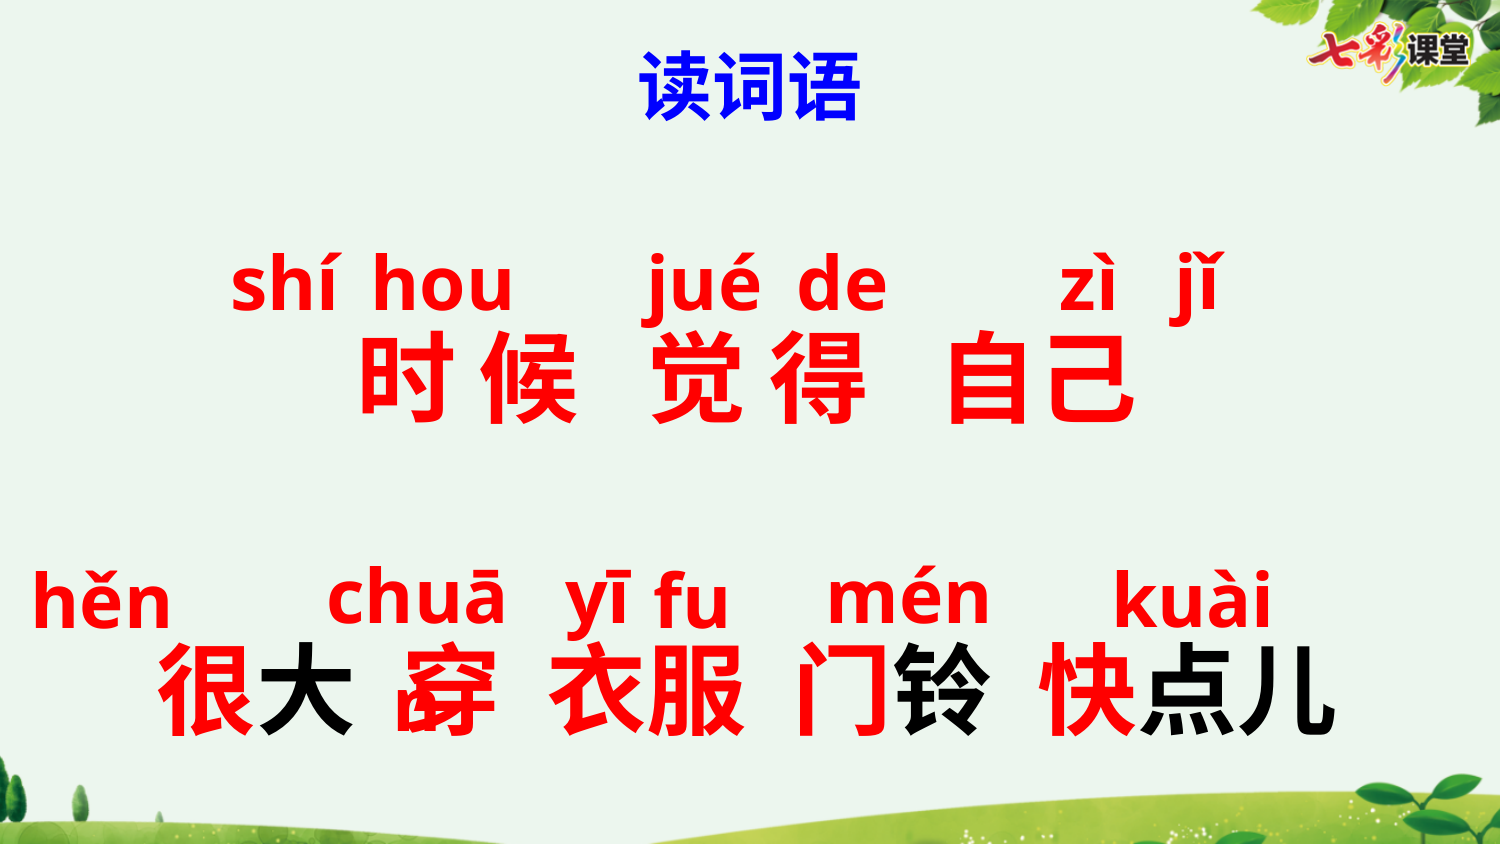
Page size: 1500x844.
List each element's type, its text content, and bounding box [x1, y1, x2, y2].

text_box hěn [0, 527, 210, 651]
text_box hou [301, 210, 585, 333]
text_box de [734, 210, 951, 333]
text_box jǐ [1089, 209, 1306, 332]
text_box jué [596, 210, 734, 333]
picture [0, 0, 1500, 844]
text_box yī [490, 522, 706, 646]
text_box 时 候 觉 得 自己 很大 穿 衣服 门铃 快点儿 [5, 272, 1489, 755]
text_box shí [177, 210, 301, 333]
text_box chuān [289, 522, 546, 754]
text_box 读词语 [608, 32, 892, 137]
text_box mén [761, 522, 1058, 646]
text_box fu [584, 527, 801, 651]
text_box zì [981, 210, 1198, 333]
text_box kuài [1045, 527, 1341, 651]
